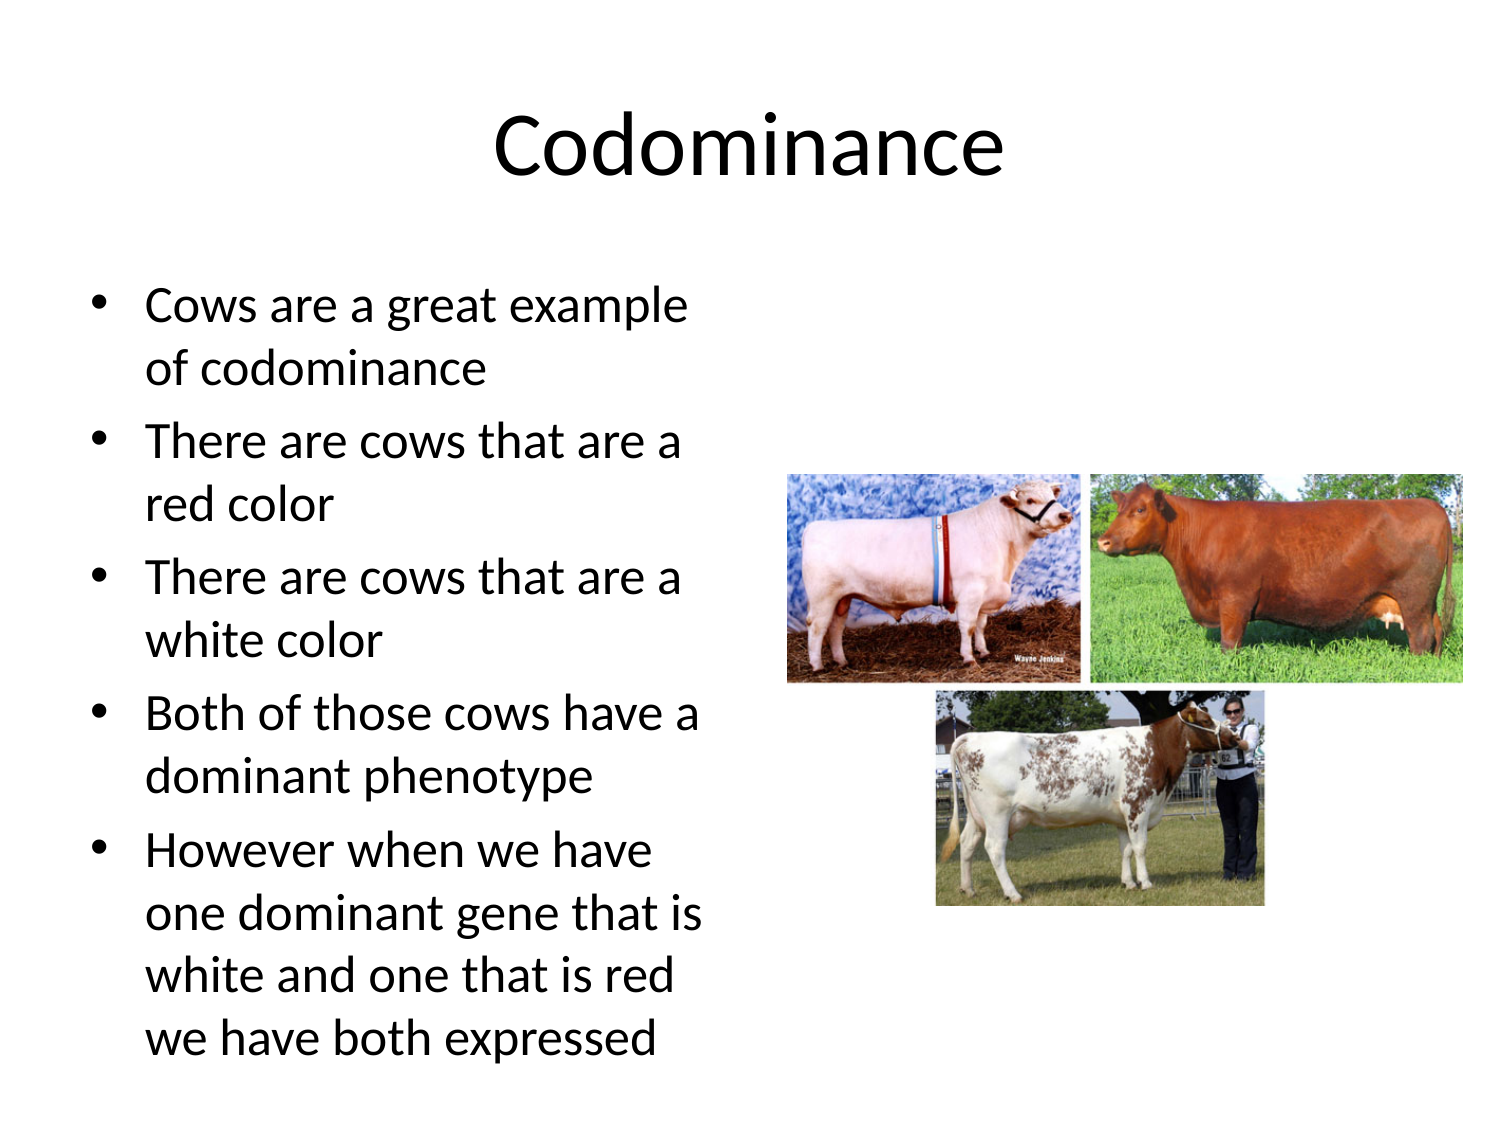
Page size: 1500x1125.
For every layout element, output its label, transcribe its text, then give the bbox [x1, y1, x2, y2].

picture [787, 474, 1463, 906]
title Codominance [75, 45, 1425, 233]
list Cows are a great example of codominance There are cows that are a red color There are cows that are a white color Both of those cows have a dominant phenotype However when we have one dominant gene that is white and one that is red we have both expressed [75, 262, 738, 1088]
